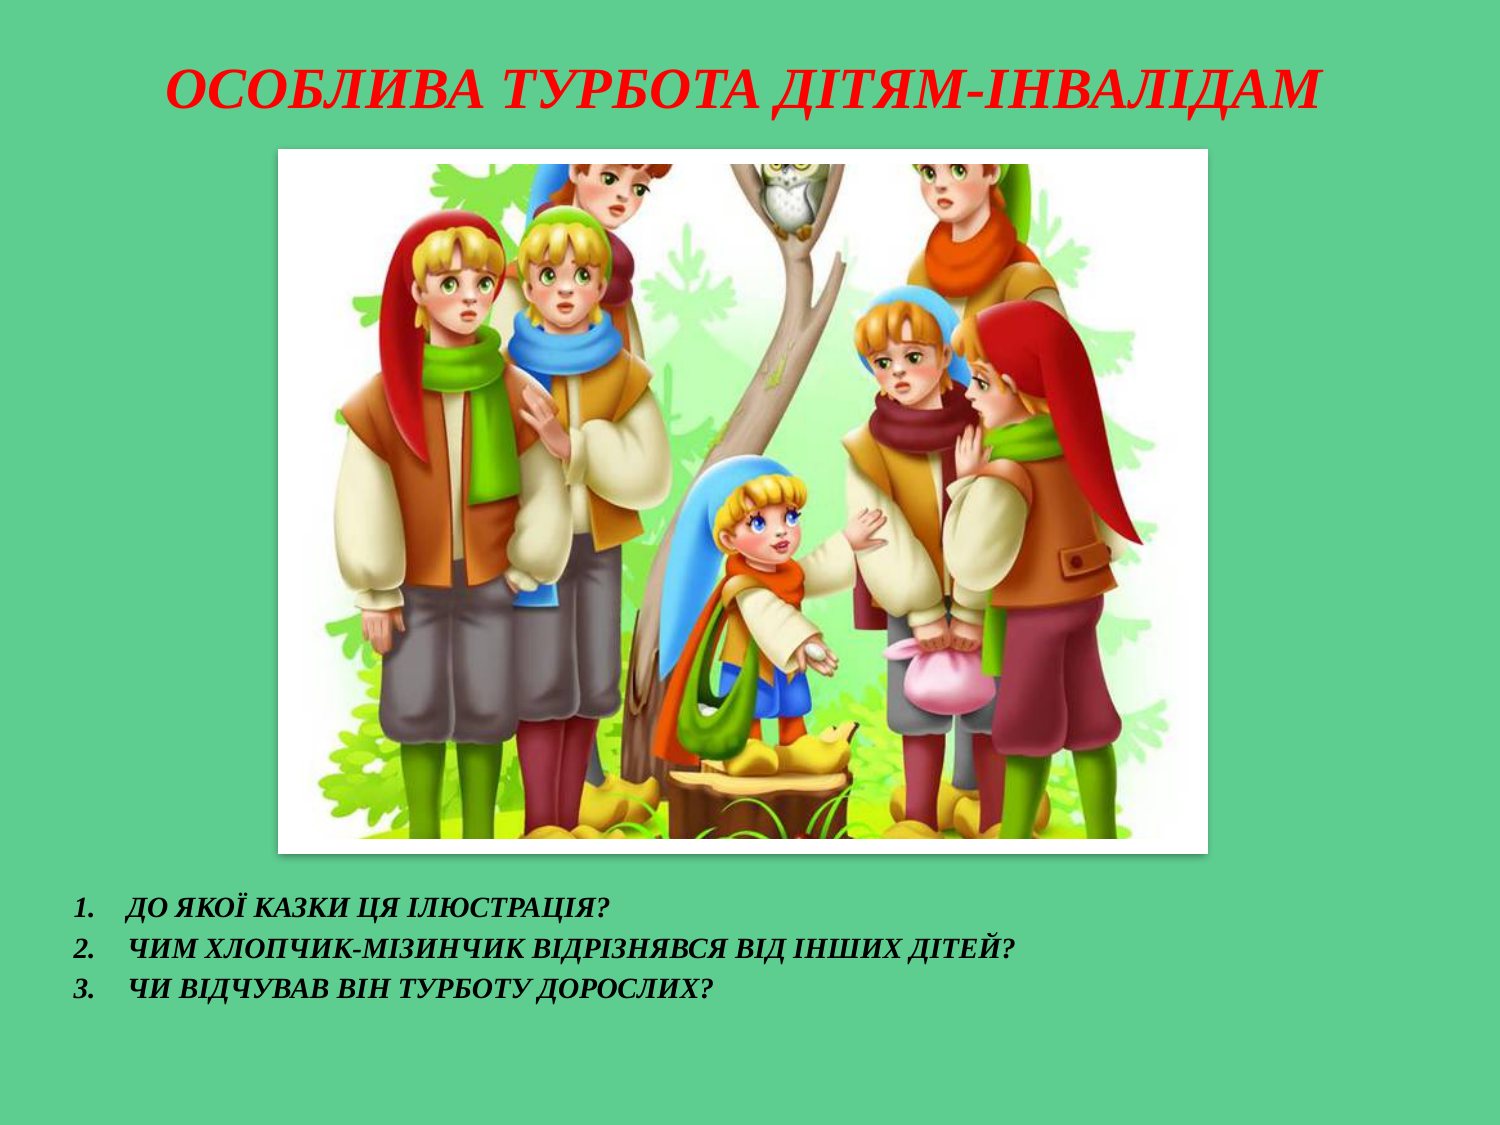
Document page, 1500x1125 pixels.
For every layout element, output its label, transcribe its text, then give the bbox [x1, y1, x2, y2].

picture [292, 163, 1194, 840]
title ОСОБЛИВА ТУРБОТА ДІТЯМ-ІНВАЛІДАМ [82, 35, 1407, 129]
list ДО ЯКОЇ КАЗКИ ЦЯ ІЛЮСТРАЦІЯ? ЧИМ ХЛОПЧИК-МІЗИНЧИК ВІДРІЗНЯВСЯ ВІД ІНШИХ ДІТЕЙ? ЧИ ВІДЧУВАВ ВІН ТУРБОТУ ДОРОСЛИХ? [58, 880, 1266, 1013]
